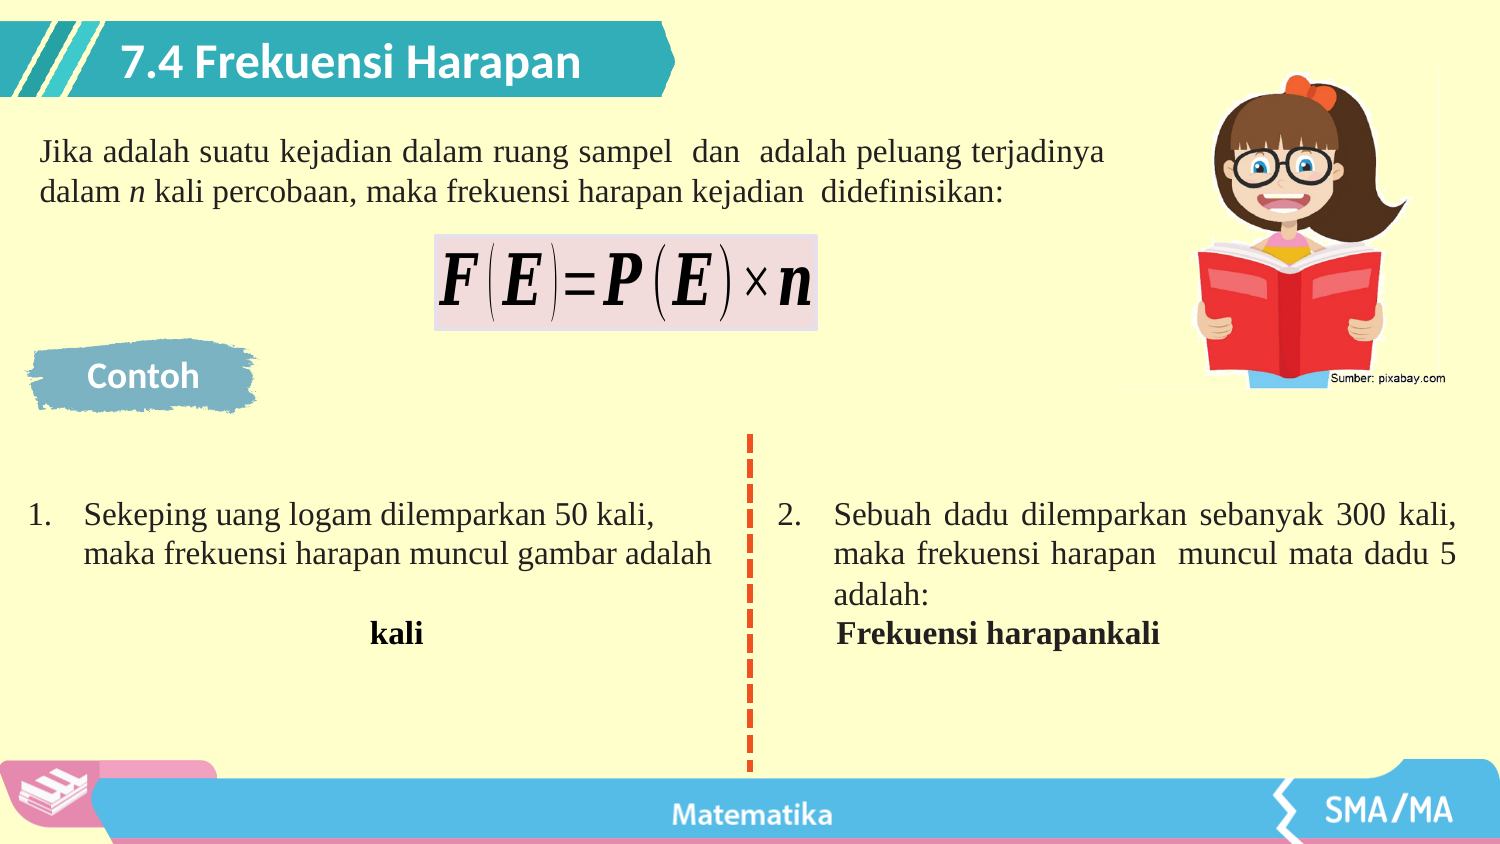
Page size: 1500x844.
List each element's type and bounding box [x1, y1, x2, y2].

text_box [0, 21, 676, 98]
text_box [12, 433, 751, 773]
picture [0, 759, 1500, 844]
picture [1115, 64, 1493, 391]
text_box [24, 337, 260, 418]
